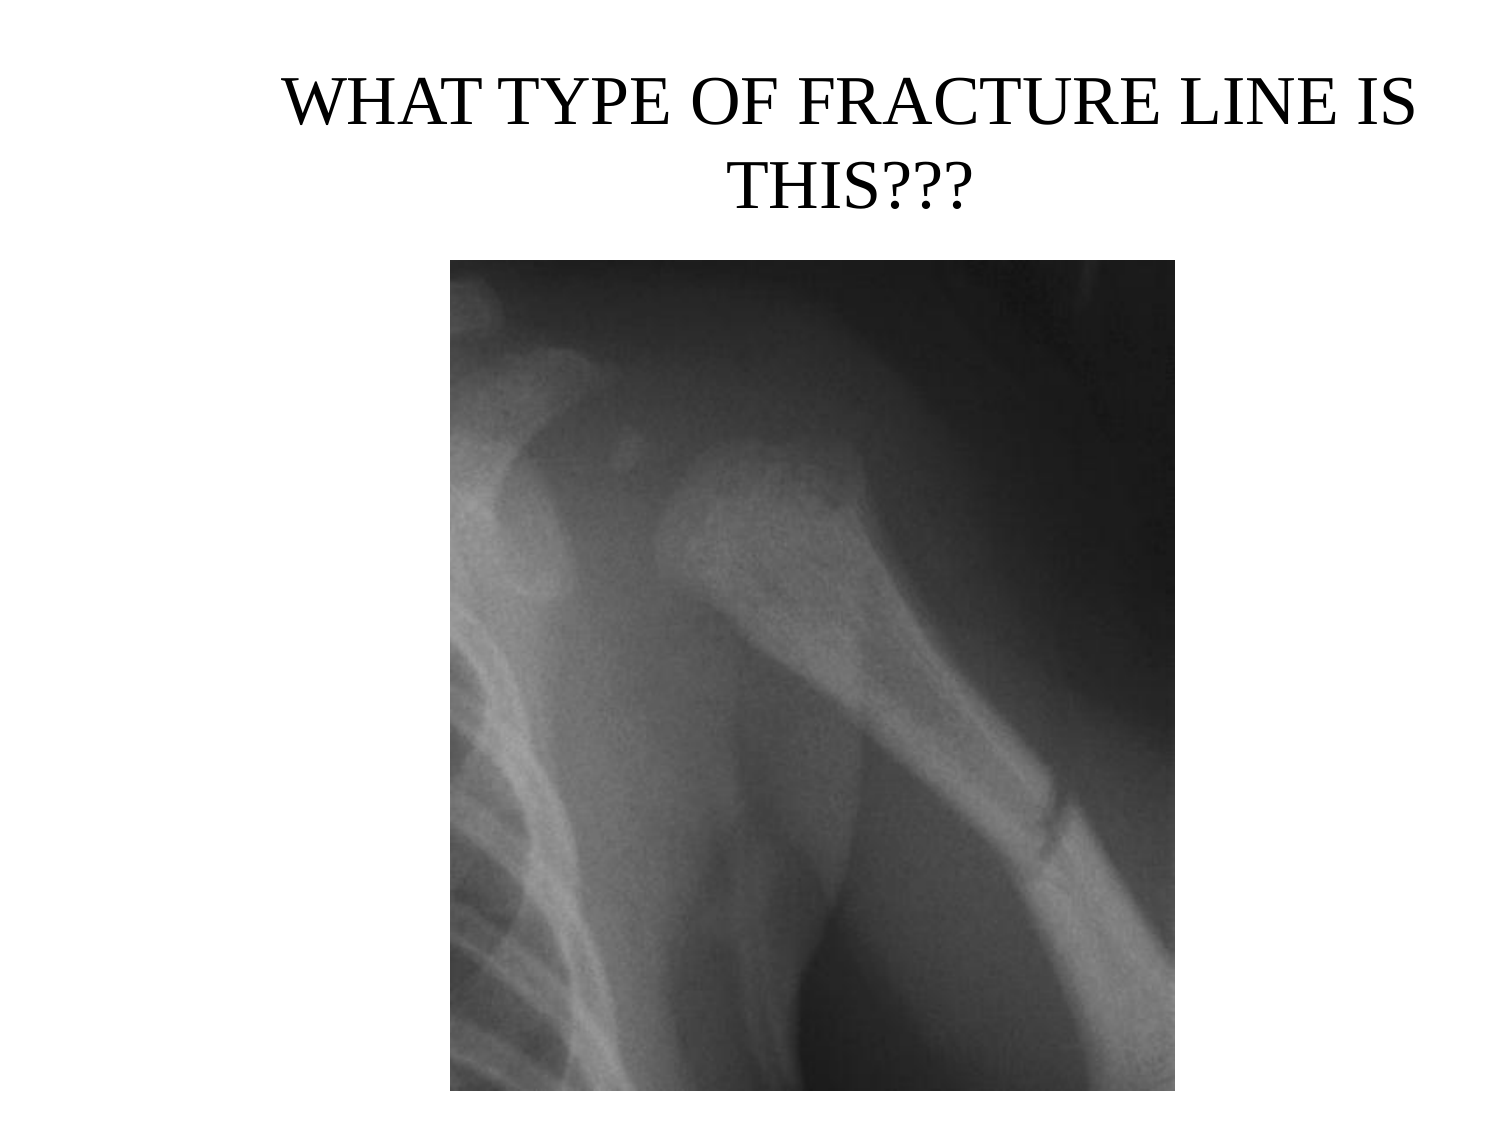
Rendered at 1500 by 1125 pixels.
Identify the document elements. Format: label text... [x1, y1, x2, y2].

title WHAT TYPE OF FRACTURE LINE IS THIS??? [235, 45, 1466, 233]
picture [449, 260, 1176, 1092]
